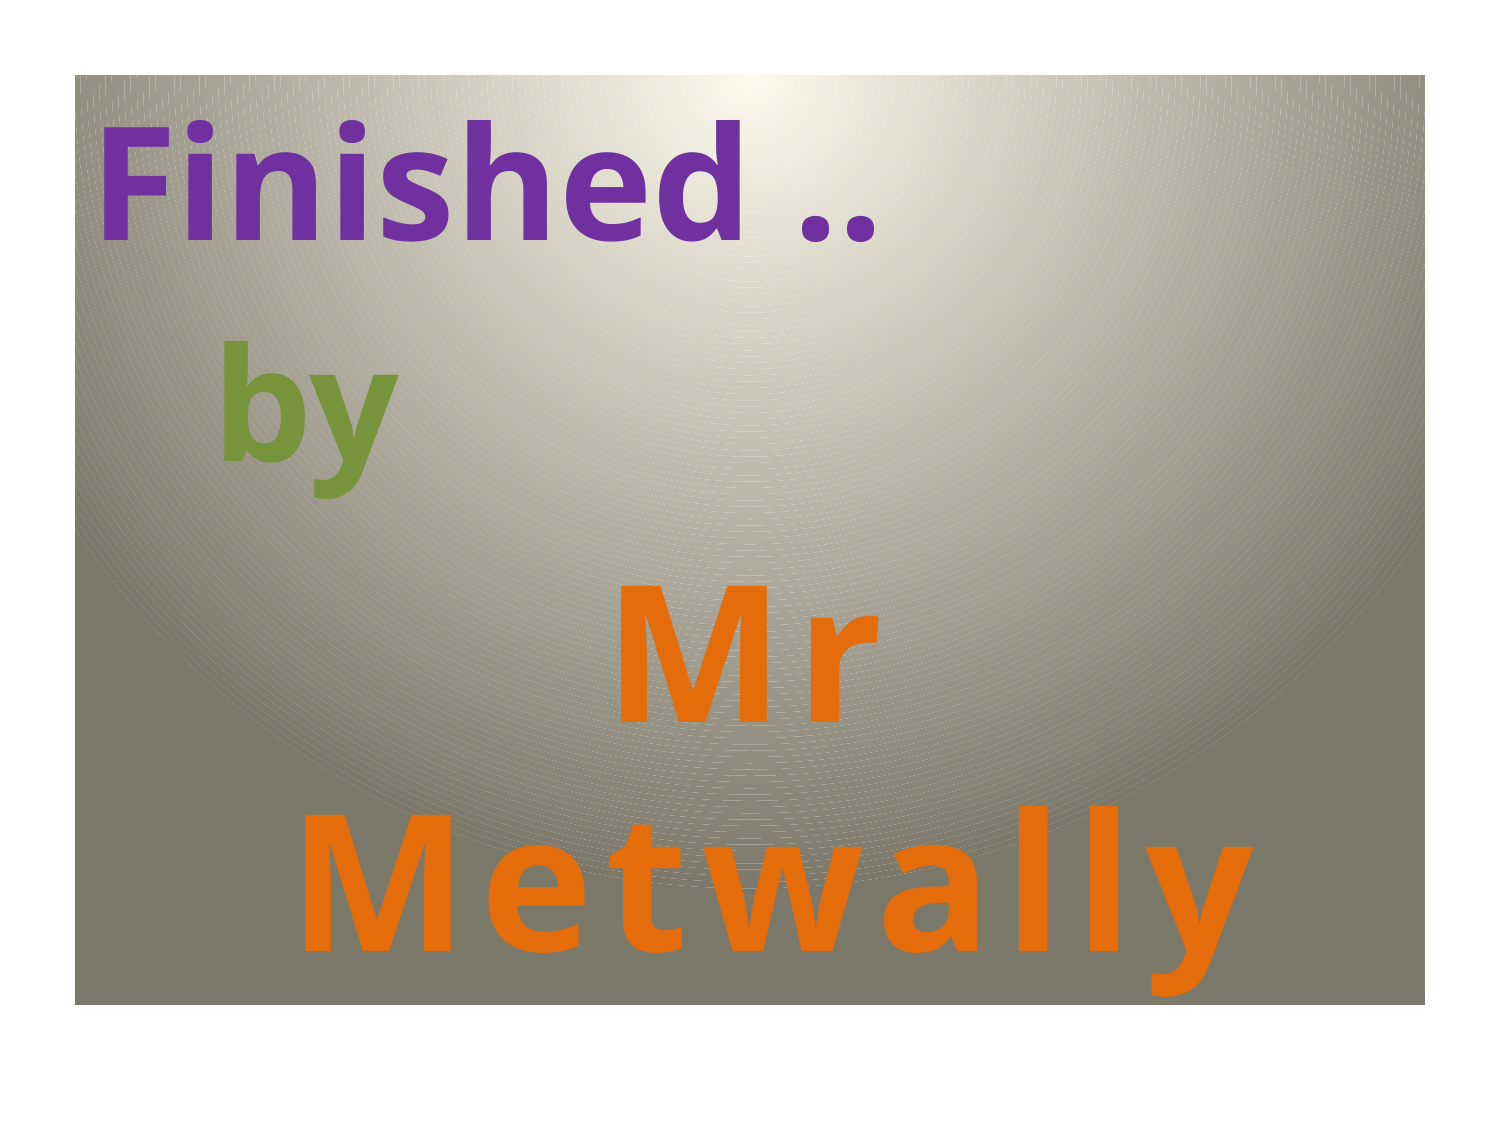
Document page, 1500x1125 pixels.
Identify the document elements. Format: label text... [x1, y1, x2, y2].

list Finished .. by Mr Metwally [75, 75, 1425, 1005]
